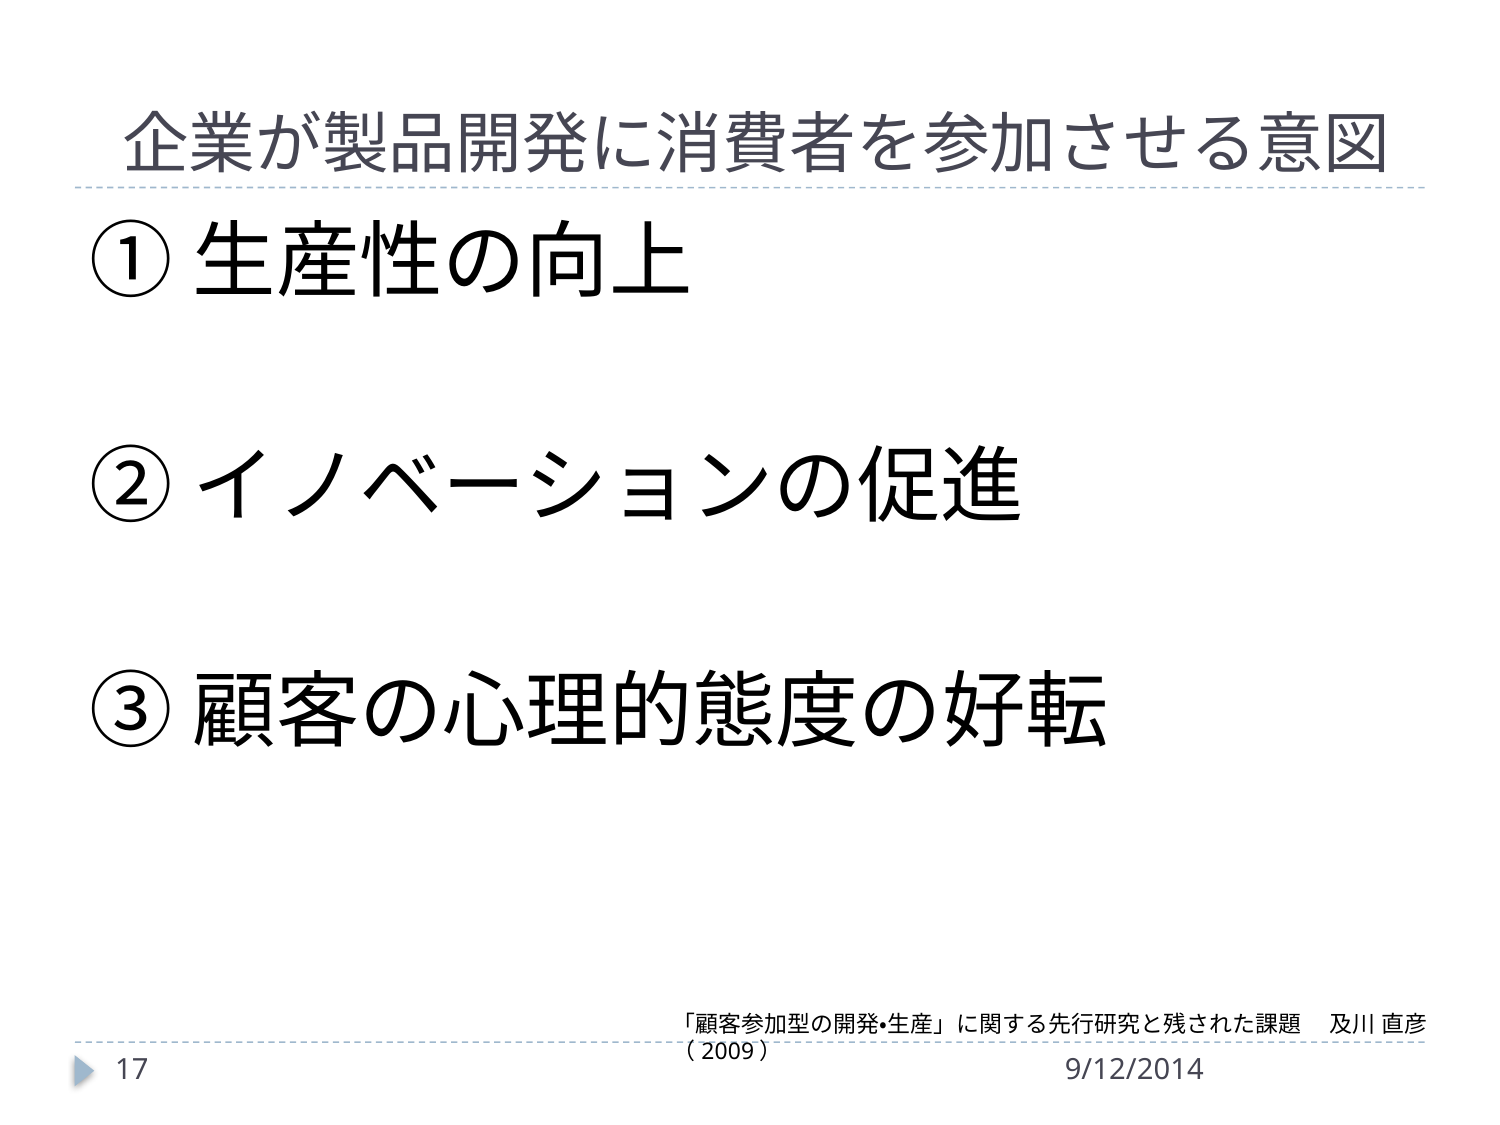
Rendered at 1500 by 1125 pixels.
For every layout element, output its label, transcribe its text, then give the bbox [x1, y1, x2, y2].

text_box 「顧客参加型の開発・生産」に関する先行研究と残された課題 及川 直彦（2009） [658, 1001, 1500, 1072]
title 企業が製品開発に消費者を参加させる意図 [107, 0, 1422, 189]
list ①生産性の向上 ②イノベーションの促進 ③顧客の心理的態度の好転 [75, 200, 1425, 1010]
slide_number 17 [100, 1042, 426, 1103]
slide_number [1050, 1072, 1426, 1103]
